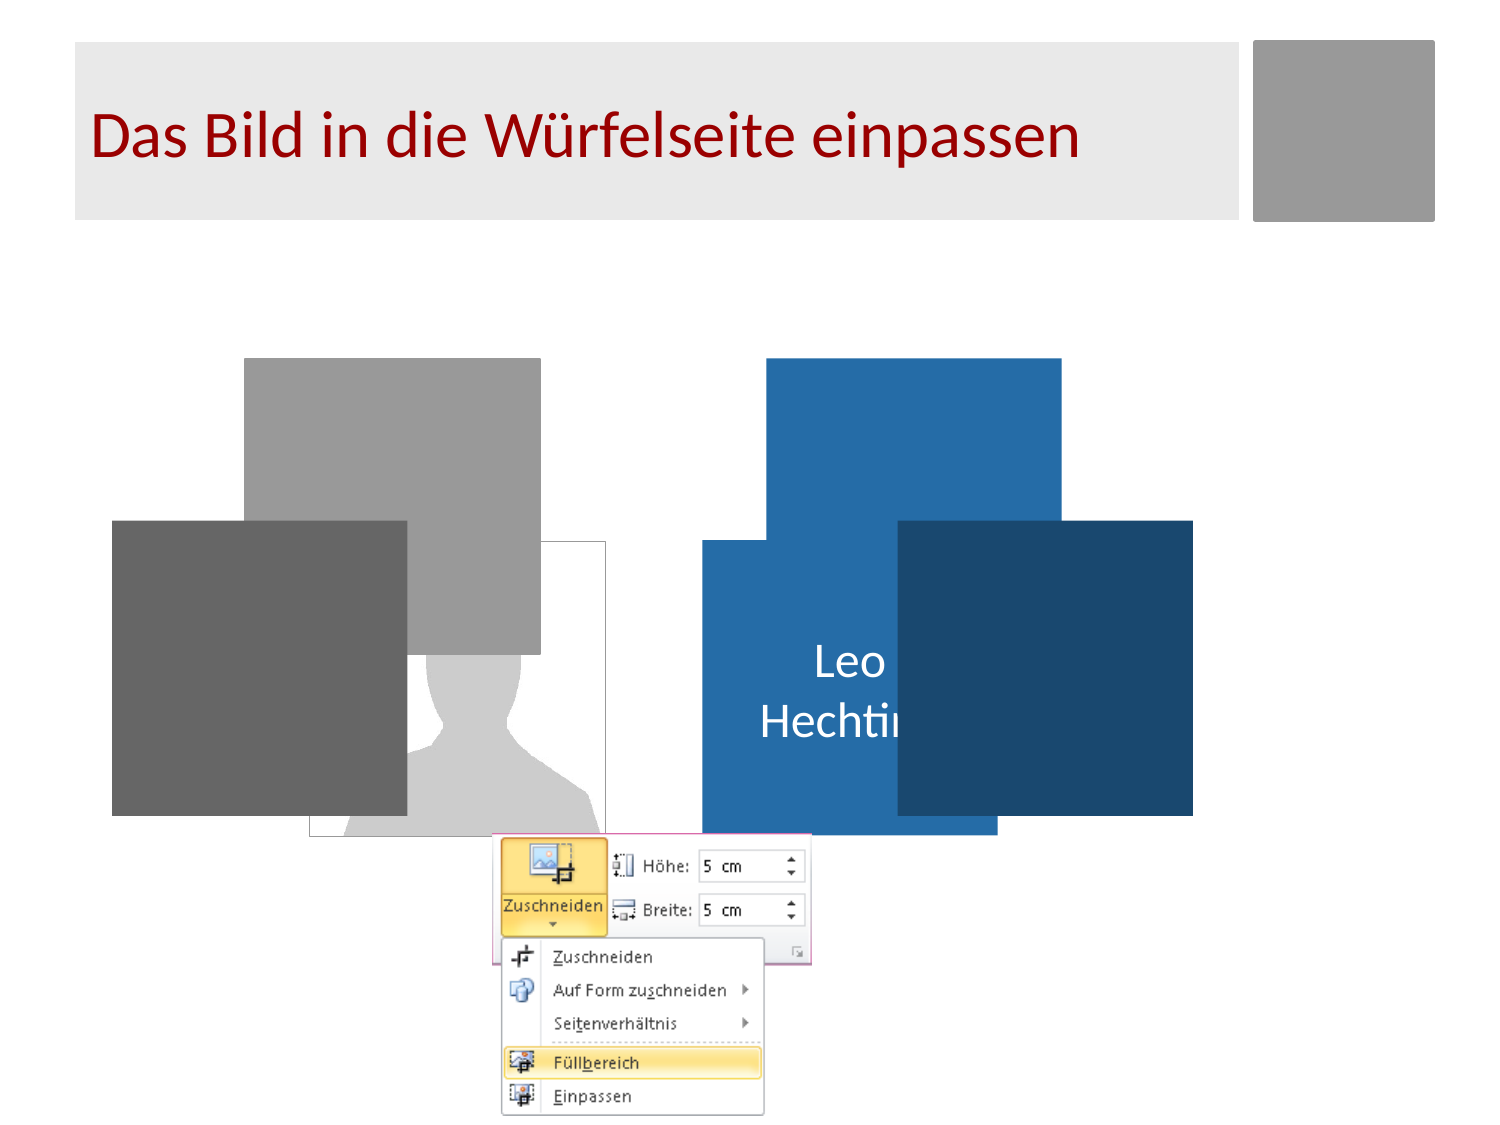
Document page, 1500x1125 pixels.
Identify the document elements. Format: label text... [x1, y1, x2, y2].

text_box [764, 356, 1064, 538]
text_box [896, 518, 1195, 818]
text_box [110, 518, 410, 818]
title Das Bild in die Würfelseite einpassen [75, 42, 1239, 220]
text_box Leo Hechting [700, 538, 1000, 837]
text_box [308, 539, 607, 839]
text_box [243, 357, 542, 656]
picture [491, 833, 812, 1117]
